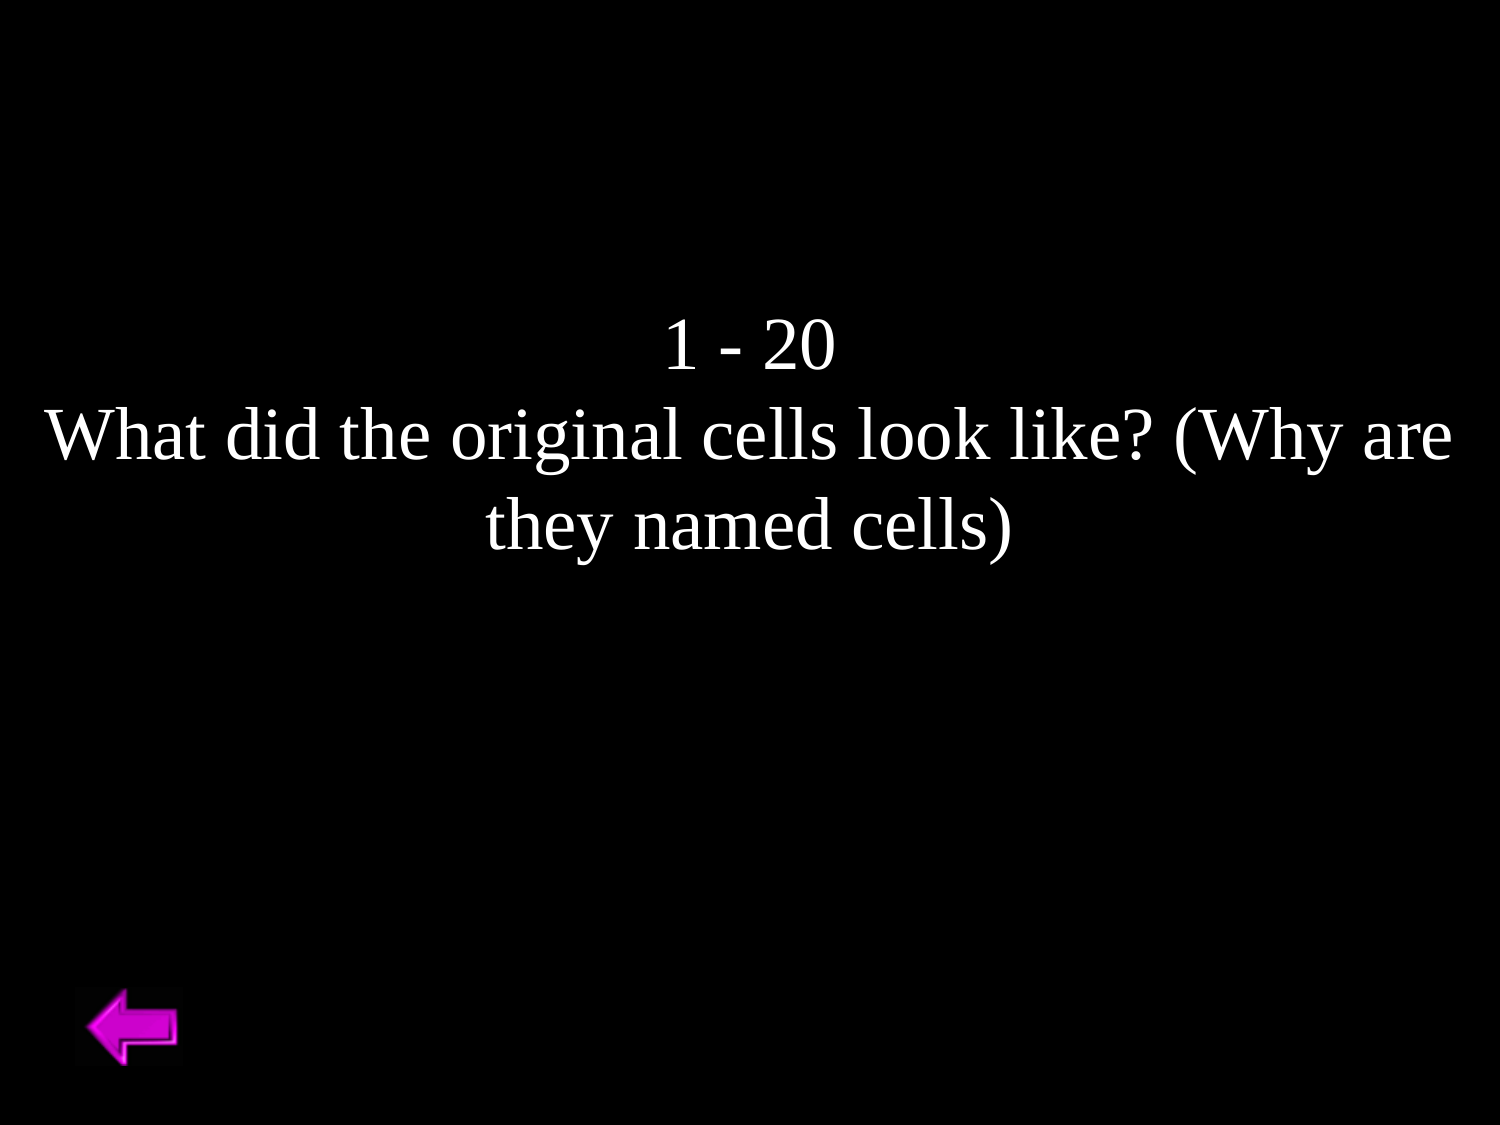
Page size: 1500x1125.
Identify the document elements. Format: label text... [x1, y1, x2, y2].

picture [74, 987, 183, 1066]
text_box 1 - 20 What did the original cells look like? (Why are they named cells) [0, 287, 1500, 573]
